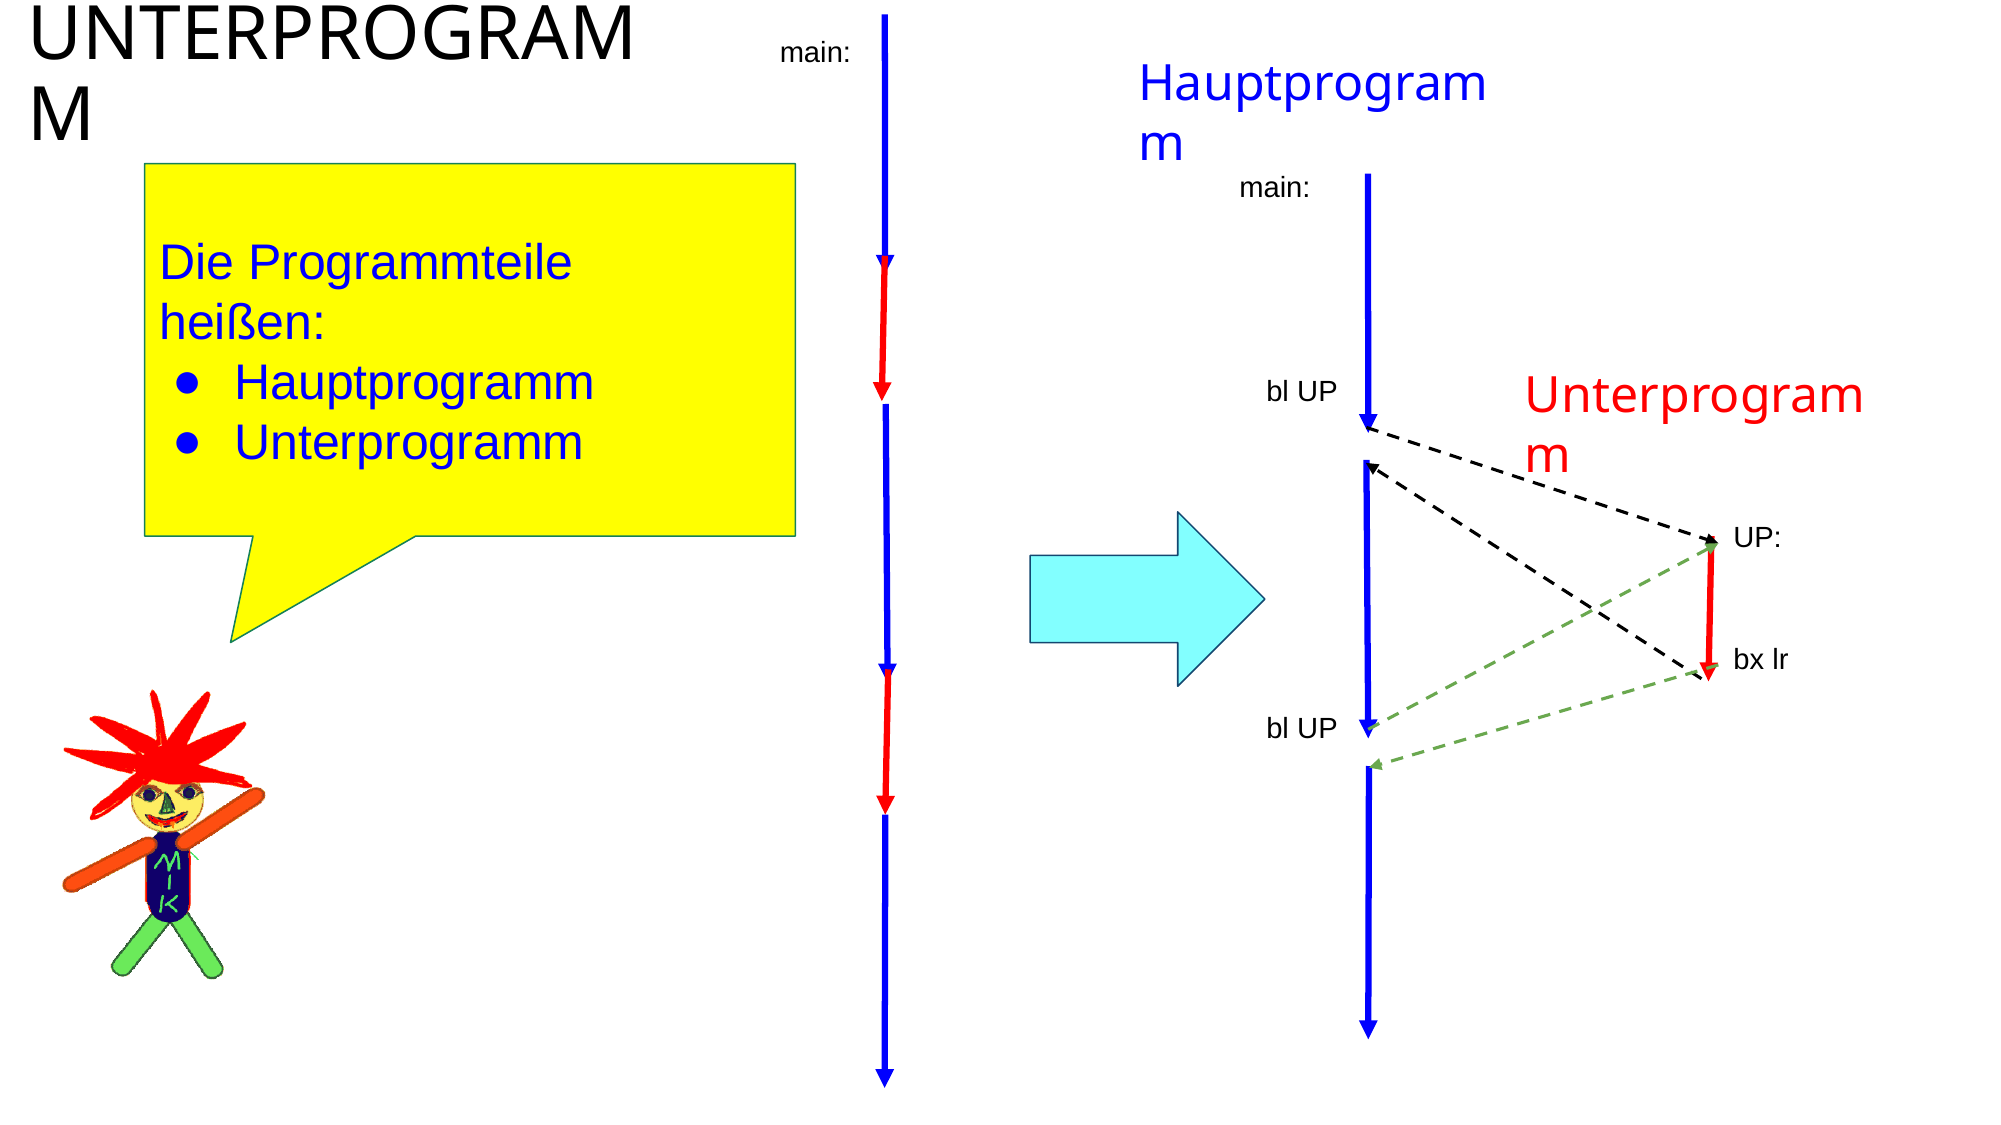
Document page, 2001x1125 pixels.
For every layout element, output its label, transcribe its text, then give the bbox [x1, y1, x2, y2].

text_box bx lr [1724, 624, 1836, 705]
text_box main: [1224, 152, 1342, 233]
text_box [1366, 427, 1719, 542]
text_box main: [764, 17, 881, 98]
title UNTERPROGRAMM [12, 17, 705, 134]
text_box Unterprogramm [1509, 347, 1910, 428]
picture [41, 682, 278, 986]
text_box UP: [1724, 503, 1836, 584]
text_box bl UP [1251, 694, 1363, 765]
text_box Die Programmteile heißen: Hauptprogramm Unterprogramm [144, 163, 796, 643]
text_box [881, 255, 885, 402]
text_box Hauptprogramm [1123, 35, 1523, 116]
text_box bl UP [1251, 357, 1362, 428]
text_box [884, 669, 889, 815]
text_box [1030, 511, 1265, 687]
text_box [1368, 664, 1719, 768]
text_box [1367, 542, 1719, 664]
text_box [1365, 462, 1702, 543]
